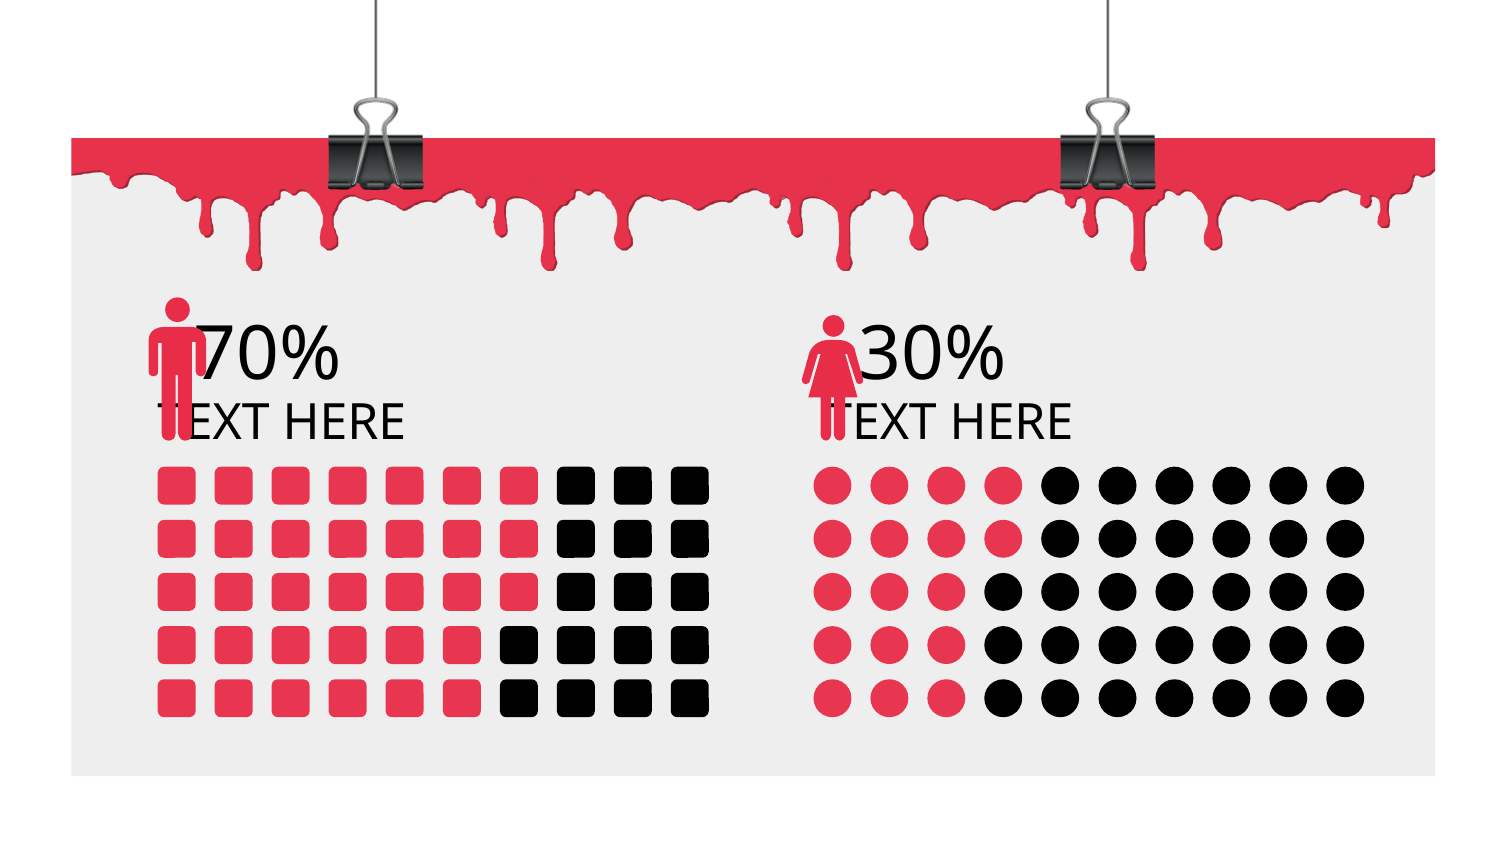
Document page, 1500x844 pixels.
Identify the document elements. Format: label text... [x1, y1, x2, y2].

text_box [69, 282, 1437, 778]
picture [71, 0, 1436, 277]
text_box [801, 339, 864, 441]
text_box [822, 315, 845, 337]
text_box [165, 297, 190, 323]
text_box 70% [178, 297, 357, 403]
text_box [148, 326, 207, 441]
text_box TEXT HERE [809, 381, 1089, 457]
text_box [813, 466, 1365, 718]
text_box TEXT HERE [142, 381, 421, 457]
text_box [157, 466, 709, 718]
text_box 30% [844, 297, 1022, 403]
